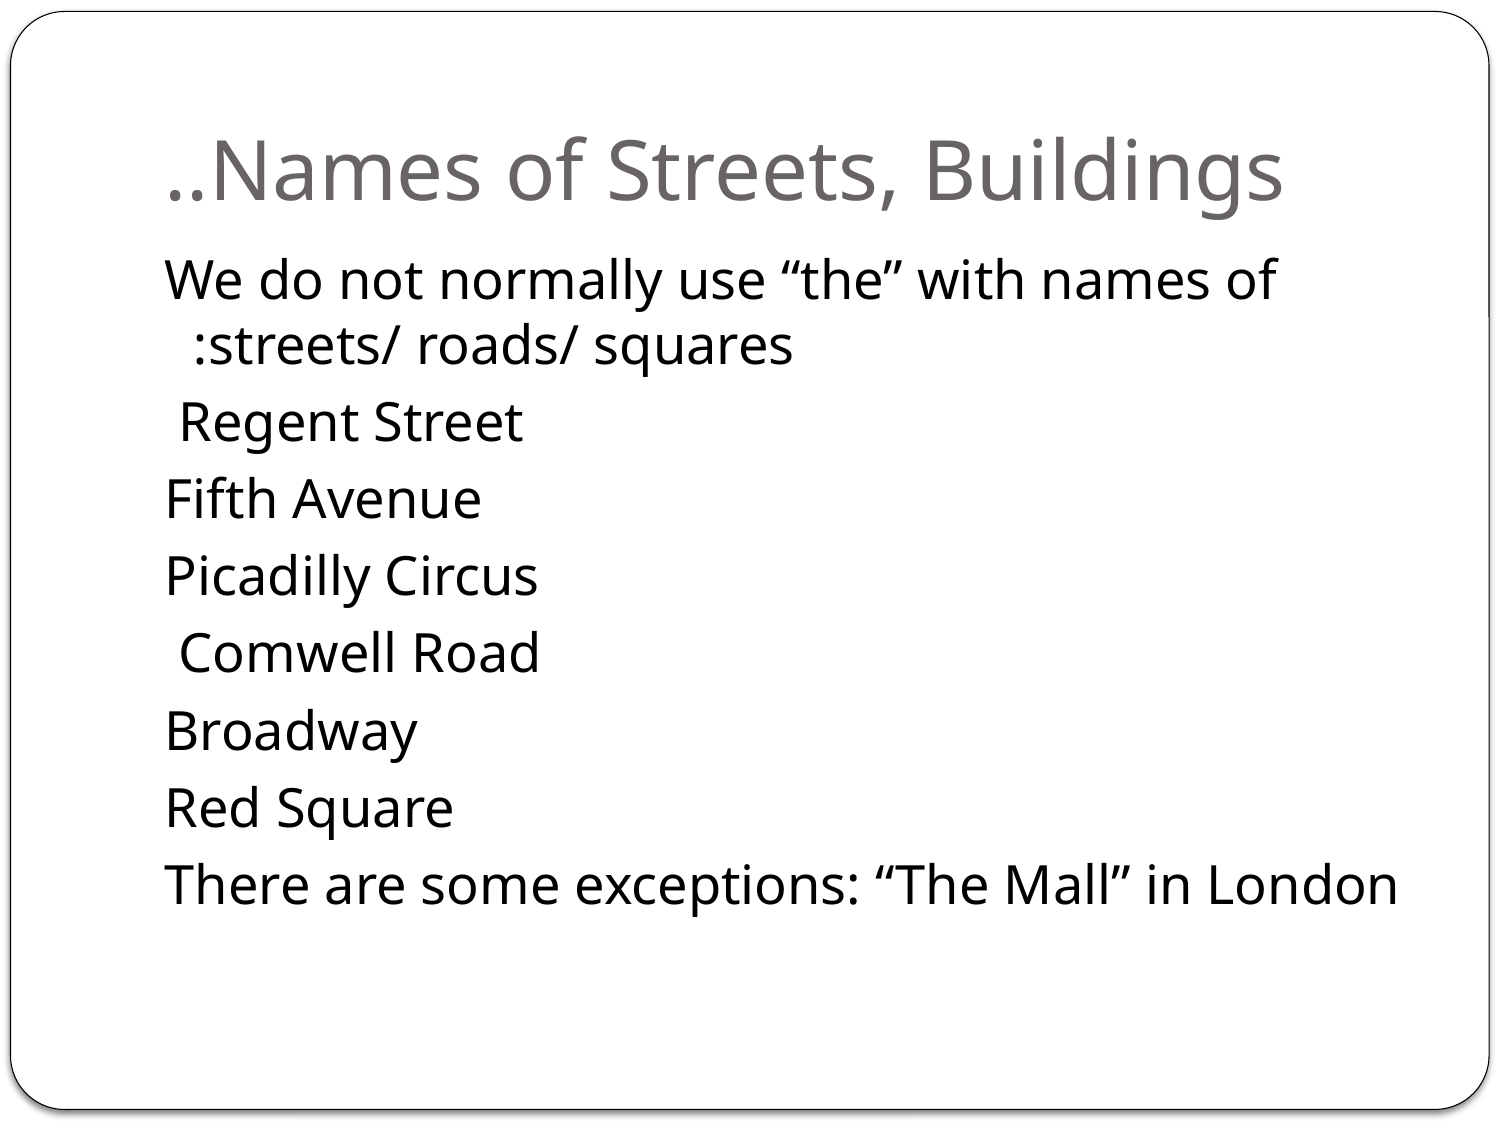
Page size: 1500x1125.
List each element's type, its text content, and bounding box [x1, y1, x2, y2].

list We do not normally use “the” with names of streets/ roads/ squares: Regent Street Fifth Avenue Picadilly Circus Comwell Road Broadway Red Square There are some exceptions: “The Mall” in London [150, 237, 1425, 988]
title Names of Streets, Buildings.. [150, 45, 1425, 233]
